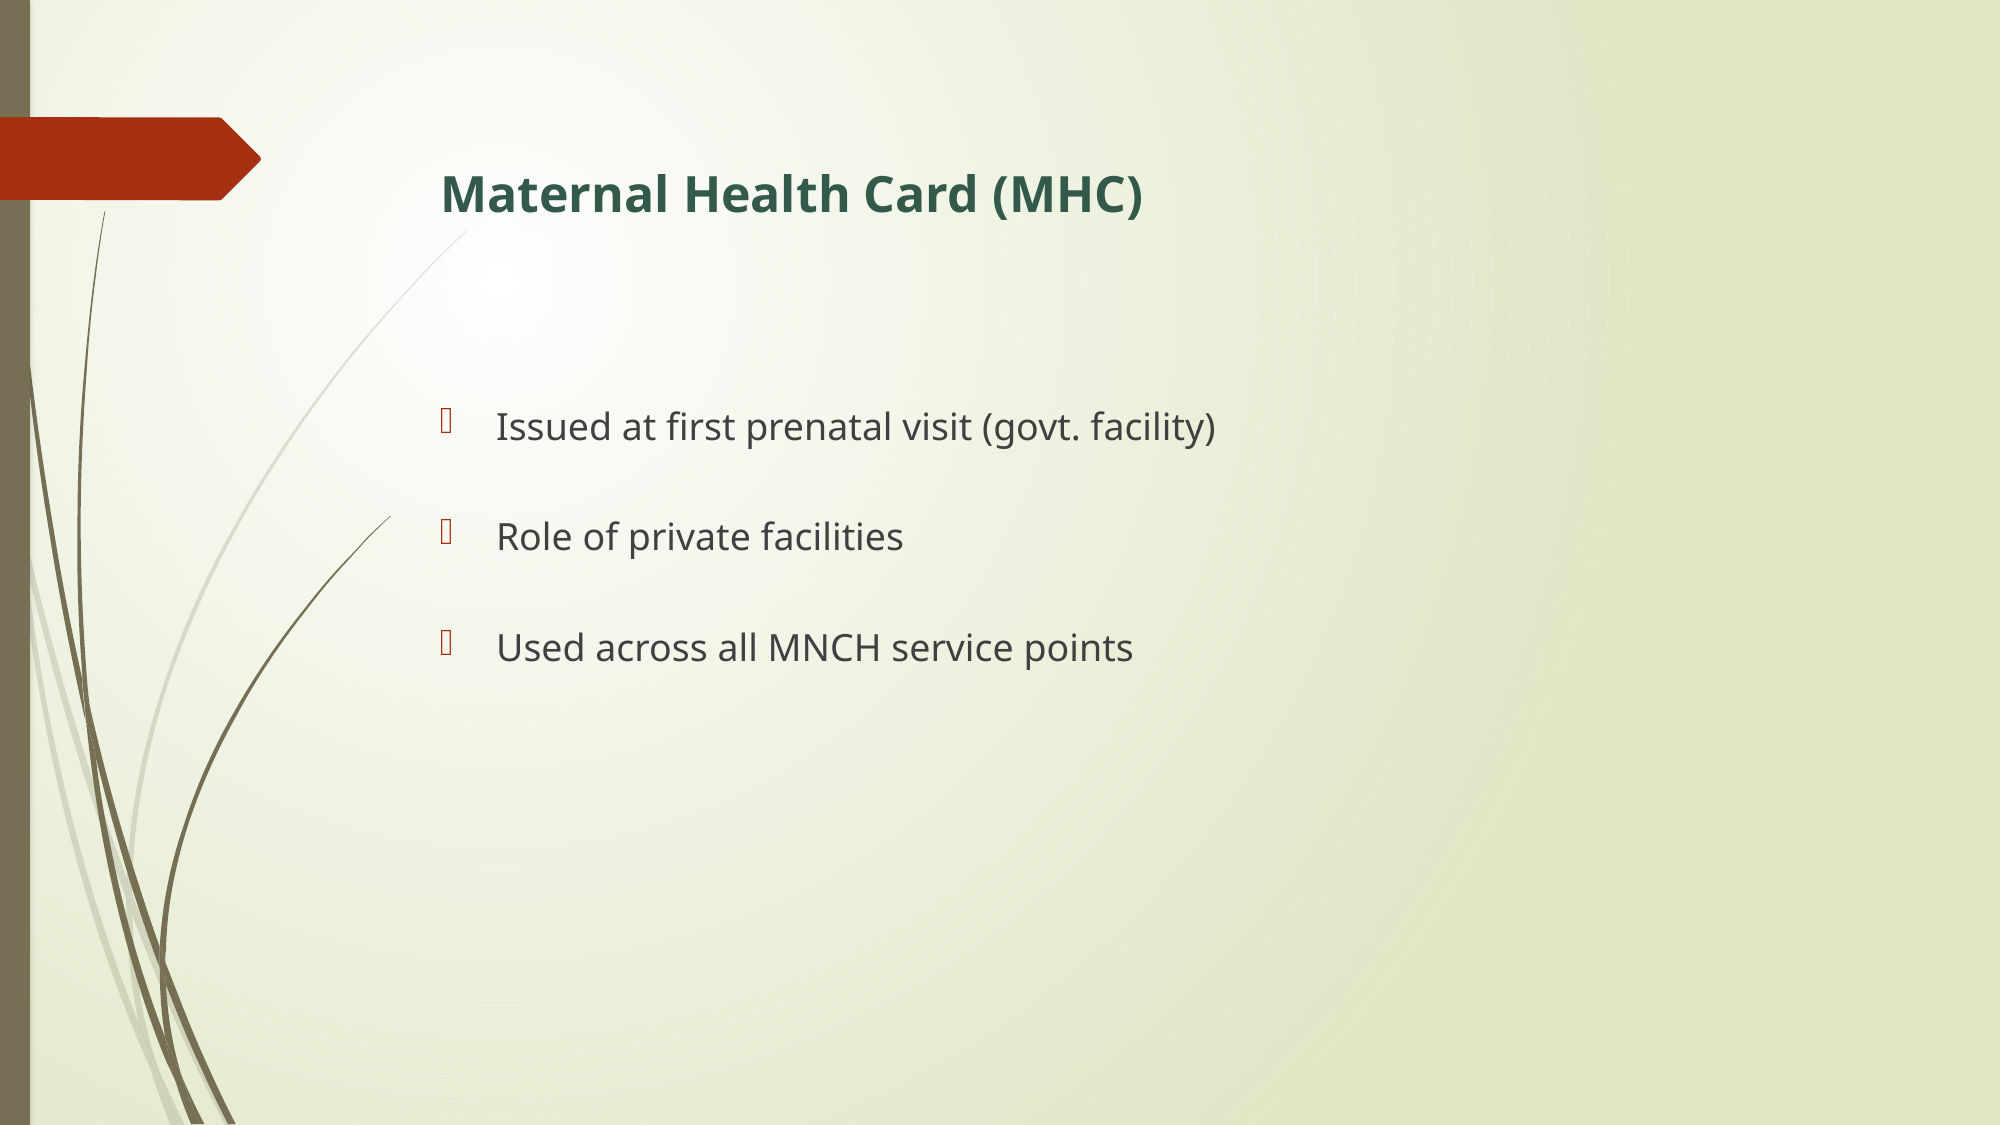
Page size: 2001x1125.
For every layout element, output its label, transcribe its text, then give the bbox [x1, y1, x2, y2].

title Maternal Health Card (MHC) [425, 155, 1888, 350]
list Issued at first prenatal visit (govt. facility) Role of private facilities Used across all MNCH service points [424, 350, 1888, 970]
